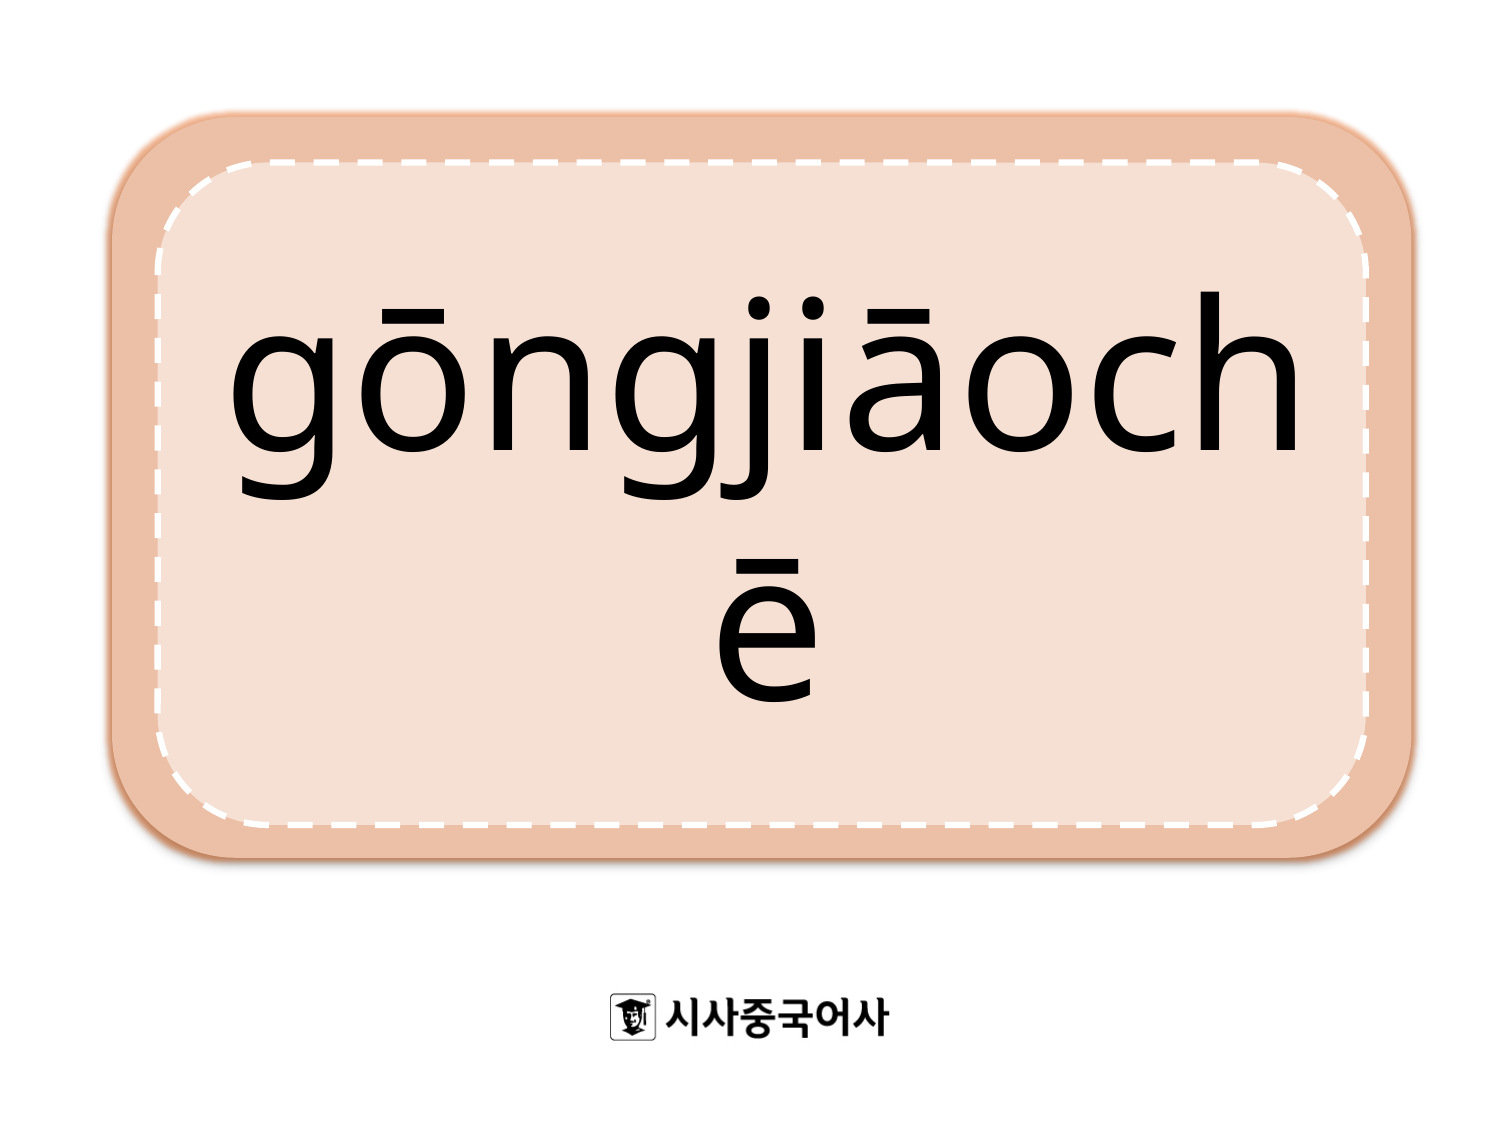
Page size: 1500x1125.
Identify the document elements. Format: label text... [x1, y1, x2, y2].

picture [602, 987, 898, 1047]
text_box gōngjiāochē [162, 160, 1371, 824]
